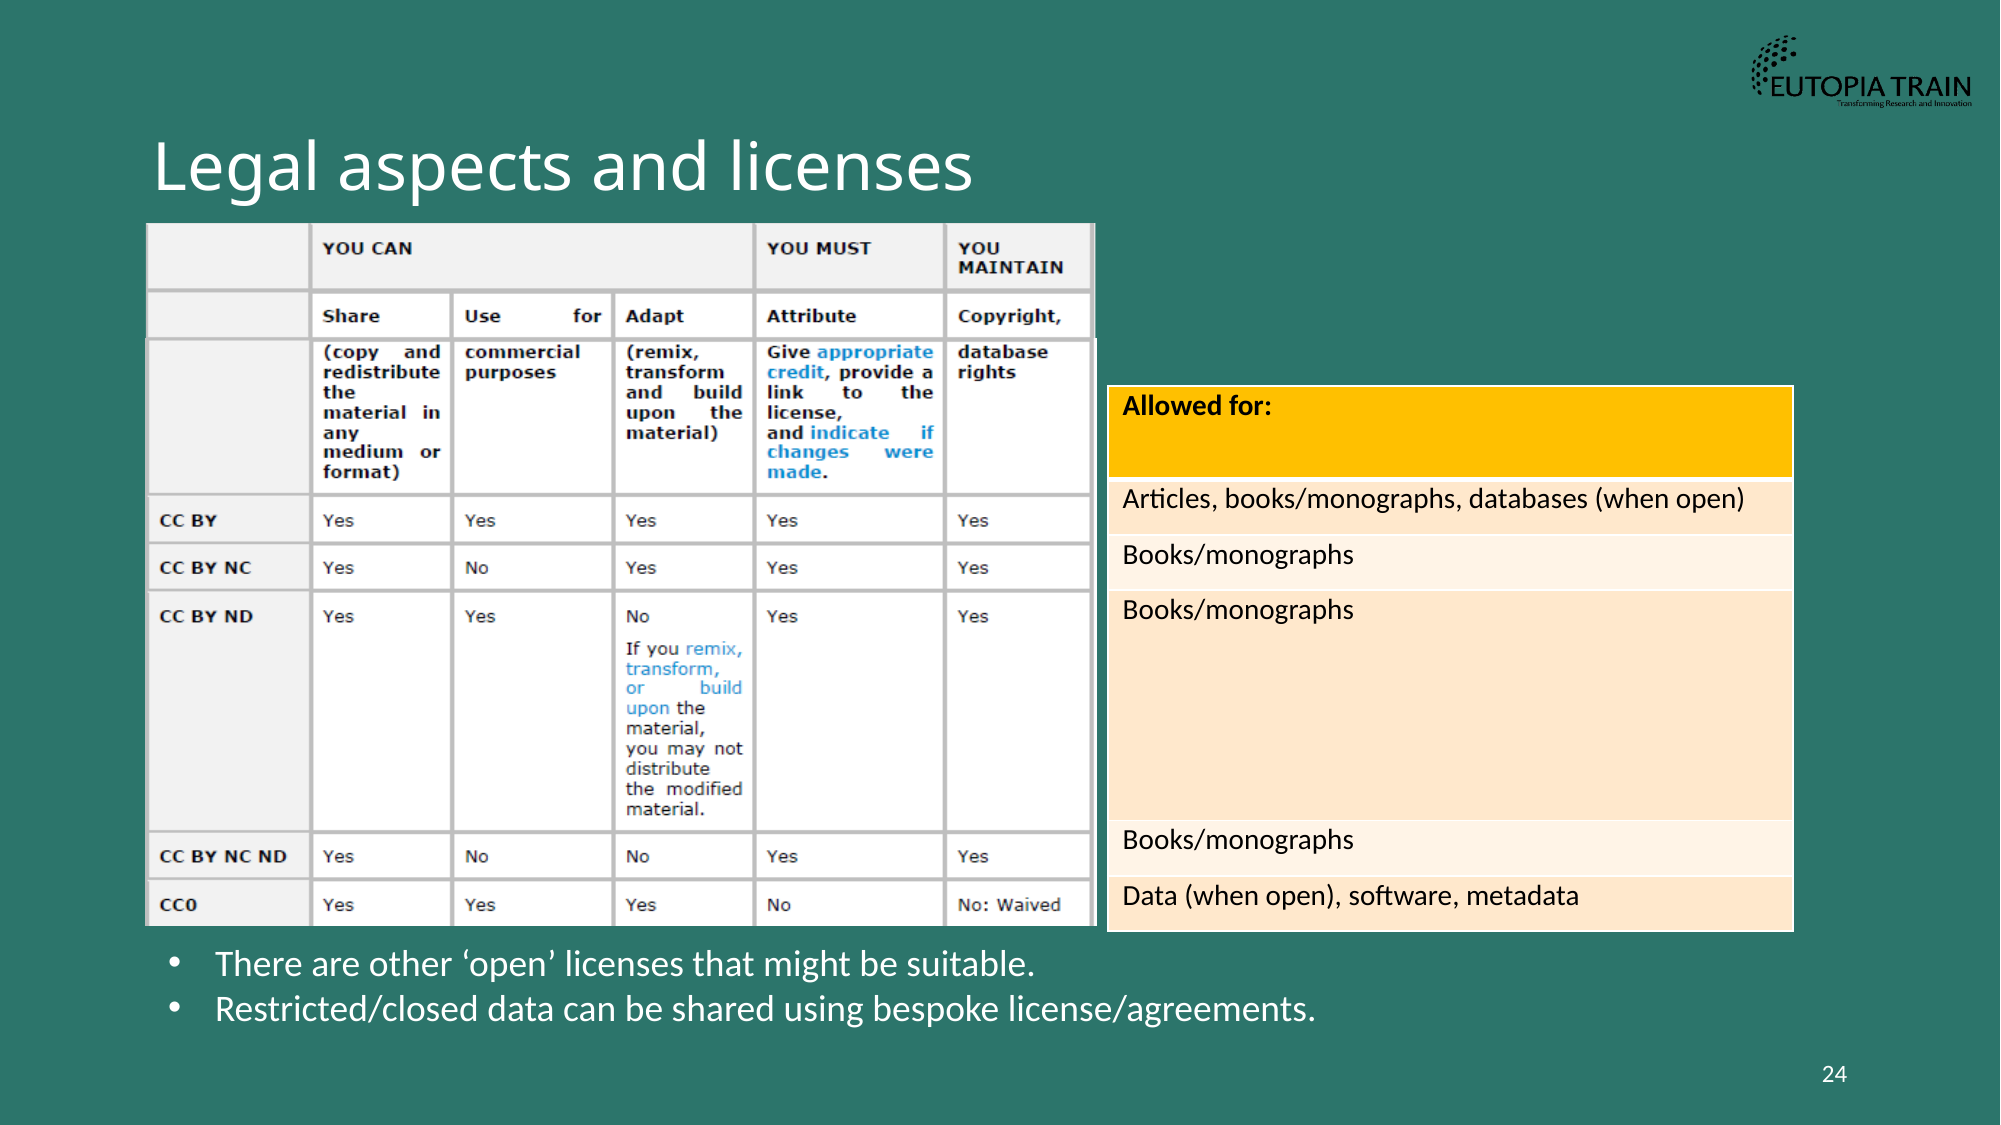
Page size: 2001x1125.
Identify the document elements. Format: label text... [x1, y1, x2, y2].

table_cell Data (when open), software, metadata [1109, 877, 1792, 930]
table_cell Books/monographs [1109, 821, 1792, 875]
title Legal aspects and licenses [137, 59, 1382, 278]
table_cell Articles, books/monographs, databases (when open) [1109, 482, 1792, 534]
slide_number 24 [1412, 1042, 1863, 1103]
table_header Allowed for: [1109, 387, 1792, 477]
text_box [145, 223, 1097, 927]
table_cell Books/monographs [1109, 536, 1792, 589]
table_cell Books/monographs [1109, 591, 1792, 820]
text_box There are other ‘open’ licenses that might be suitable. Restricted/closed data can be shared using bespoke license/agreements. [153, 931, 1680, 1037]
picture [1749, 31, 1976, 111]
